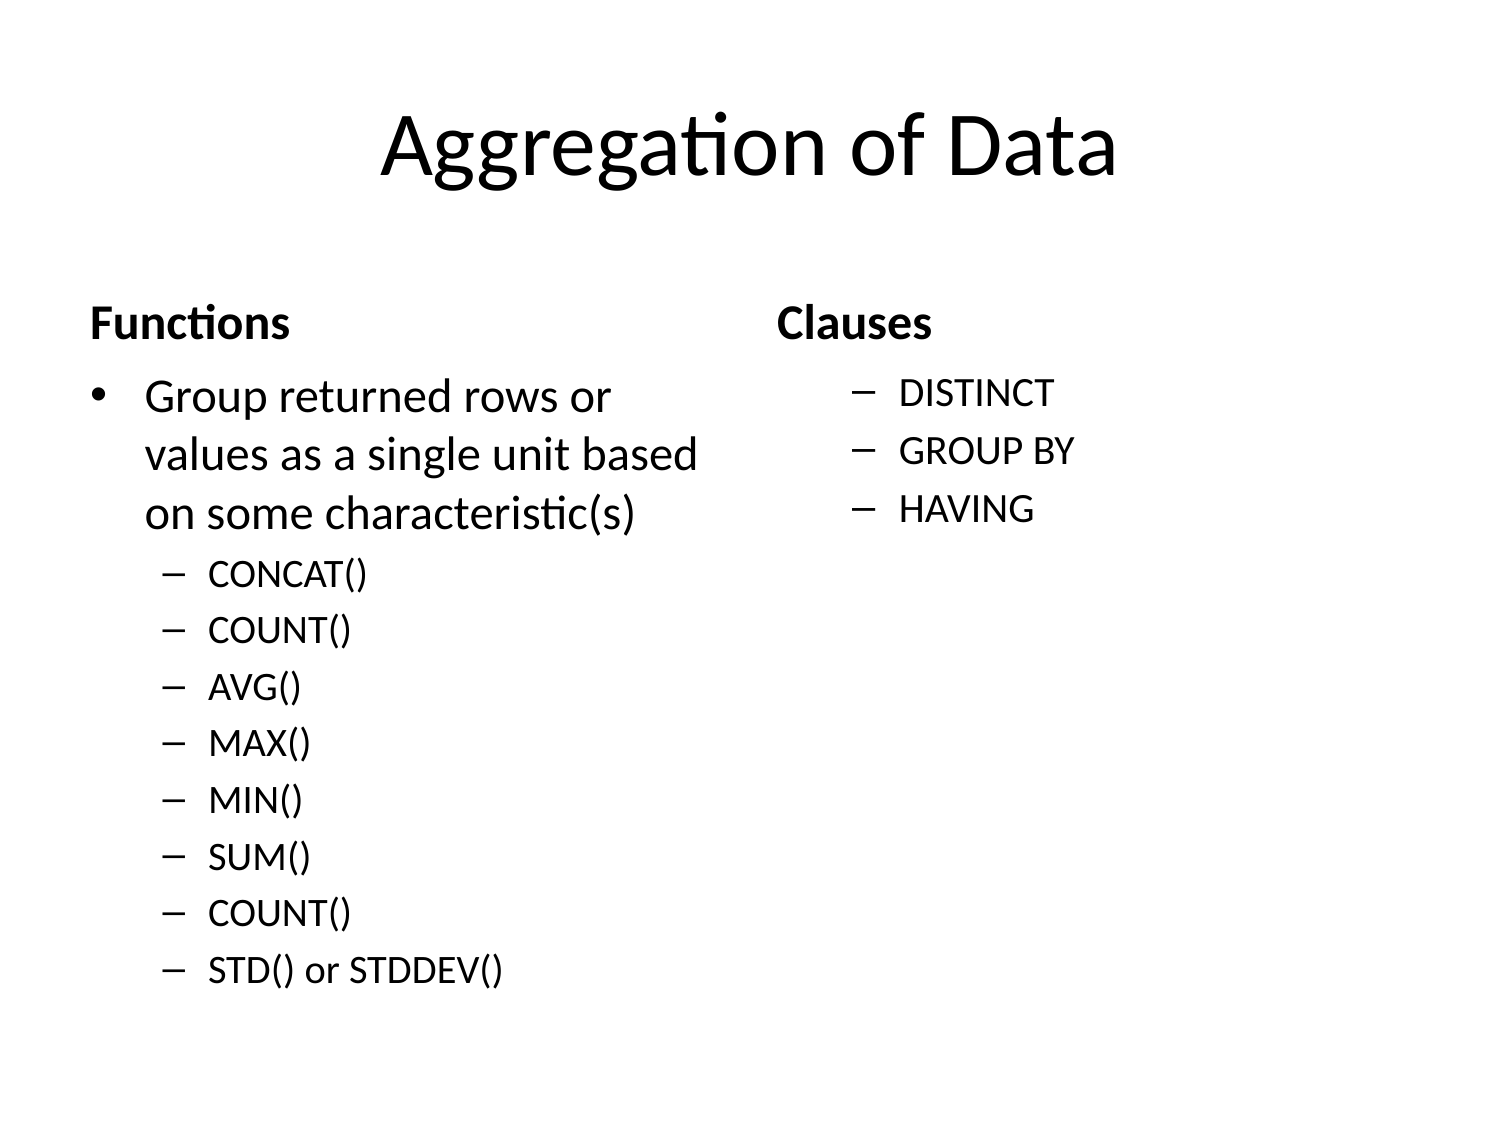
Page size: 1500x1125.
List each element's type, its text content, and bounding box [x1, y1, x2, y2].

list Group returned rows or values as a single unit based on some characteristic(s) CONCAT() COUNT() AVG() MAX() MIN() SUM() COUNT() STD() or STDDEV() [75, 356, 738, 1005]
list Functions [75, 251, 738, 356]
list DISTINCT GROUP BY HAVING [761, 356, 1425, 1005]
list Clauses [761, 251, 1425, 356]
title Aggregation of Data [75, 45, 1425, 233]
